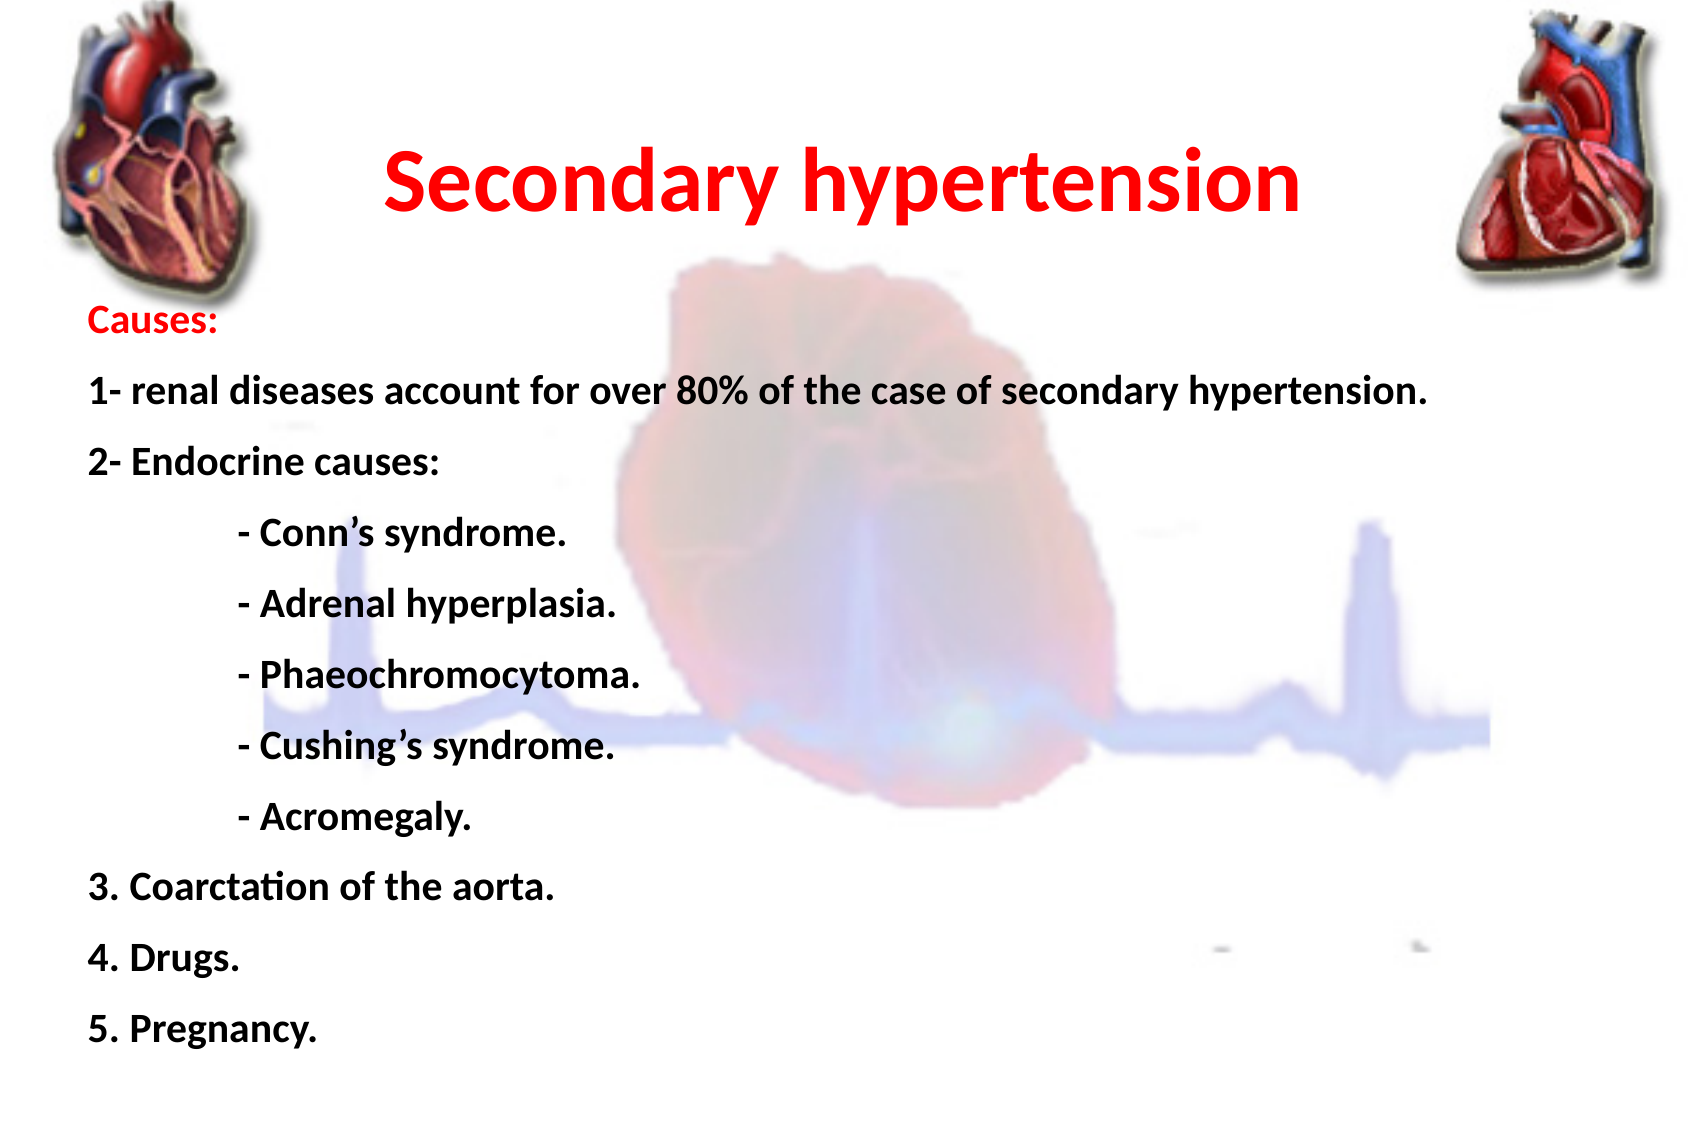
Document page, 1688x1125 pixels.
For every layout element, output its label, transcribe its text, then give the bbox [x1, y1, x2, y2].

text_box Secondary hypertension [166, 112, 1522, 238]
picture [0, 0, 1688, 1125]
text_box Causes: 1- renal diseases account for over 80% of the case of secondary hypertension. 2- Endocrine causes: - Conn’s syndrome. - Adrenal hyperplasia. - Phaeochromocytoma. - Cushing’s syndrome. - Acromegaly. 3. Coarctation of the aorta. 4. Drugs. 5. Pregnancy. [72, 284, 1628, 1059]
